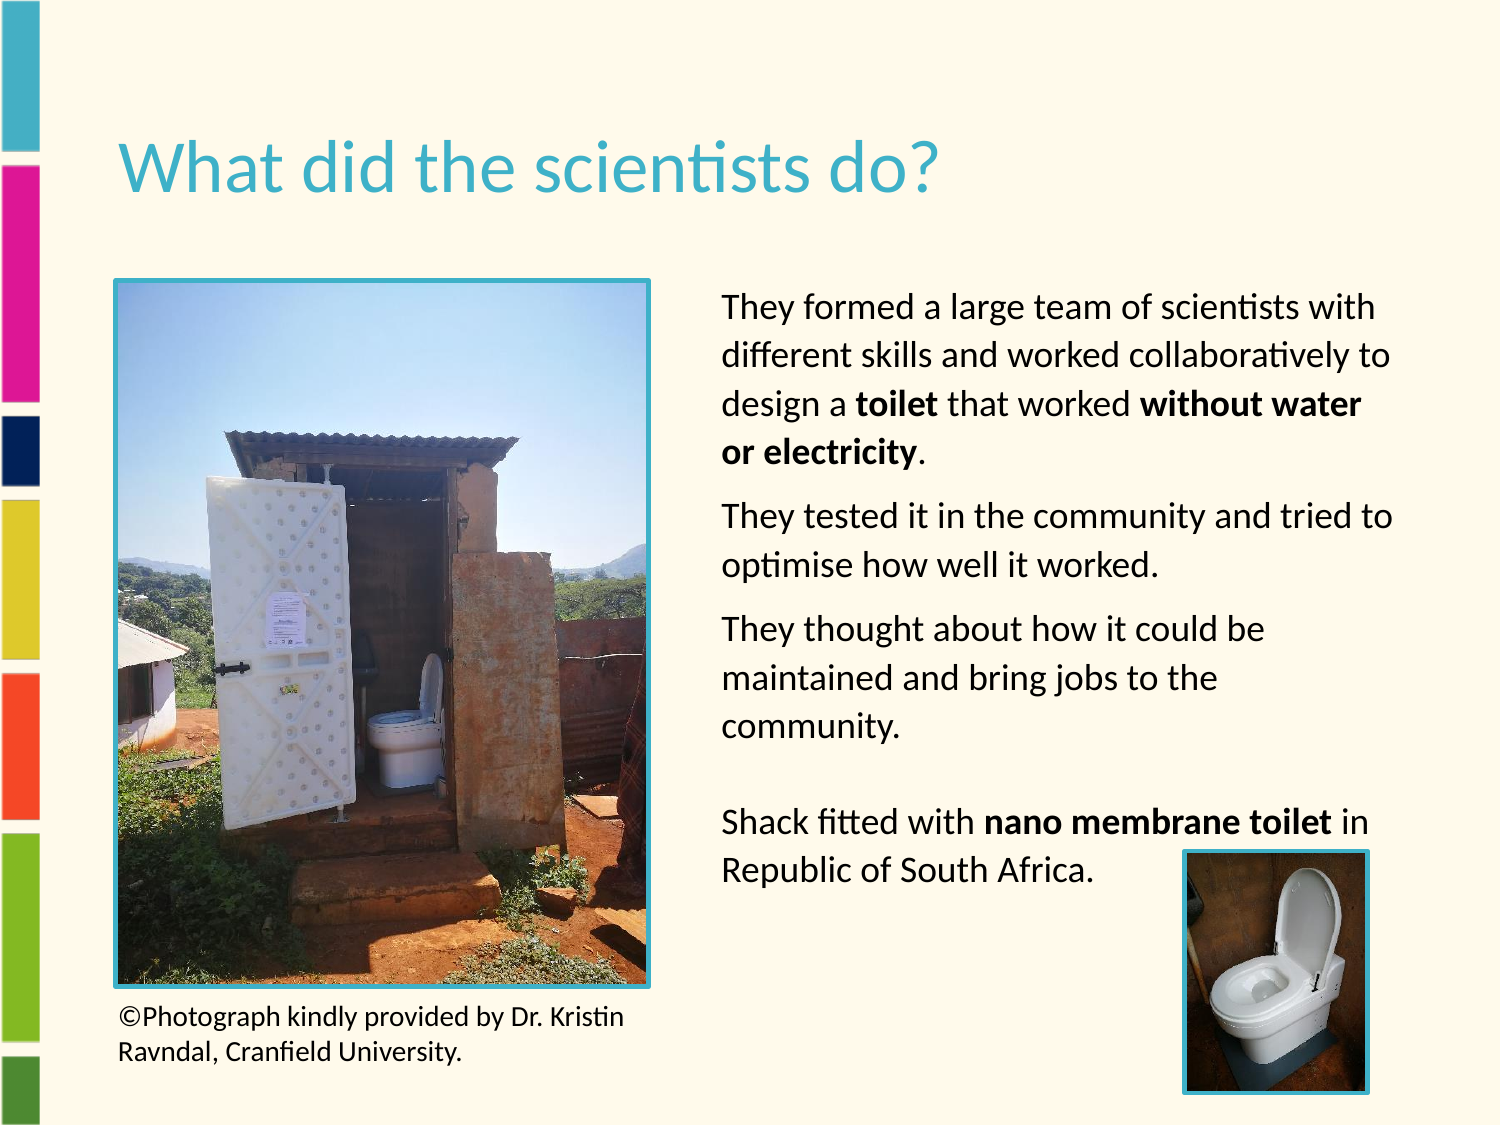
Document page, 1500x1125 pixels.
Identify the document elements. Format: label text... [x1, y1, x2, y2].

text_box They formed a large team of scientists with different skills and worked collaboratively to design a toilet that worked without water or electricity. They tested it in the community and tried to optimise how well it worked. They thought about how it could be maintained and bring jobs to the community. Shack fitted with nano membrane toilet in Republic of South Africa. [706, 271, 1415, 898]
picture [118, 282, 647, 985]
title What did the scientists do? [103, 59, 1397, 278]
text_box ©Photograph kindly provided by Dr. Kristin Ravndal, Cranfield University. [103, 989, 707, 1075]
picture [1187, 853, 1365, 1091]
picture [2, 1, 39, 1124]
